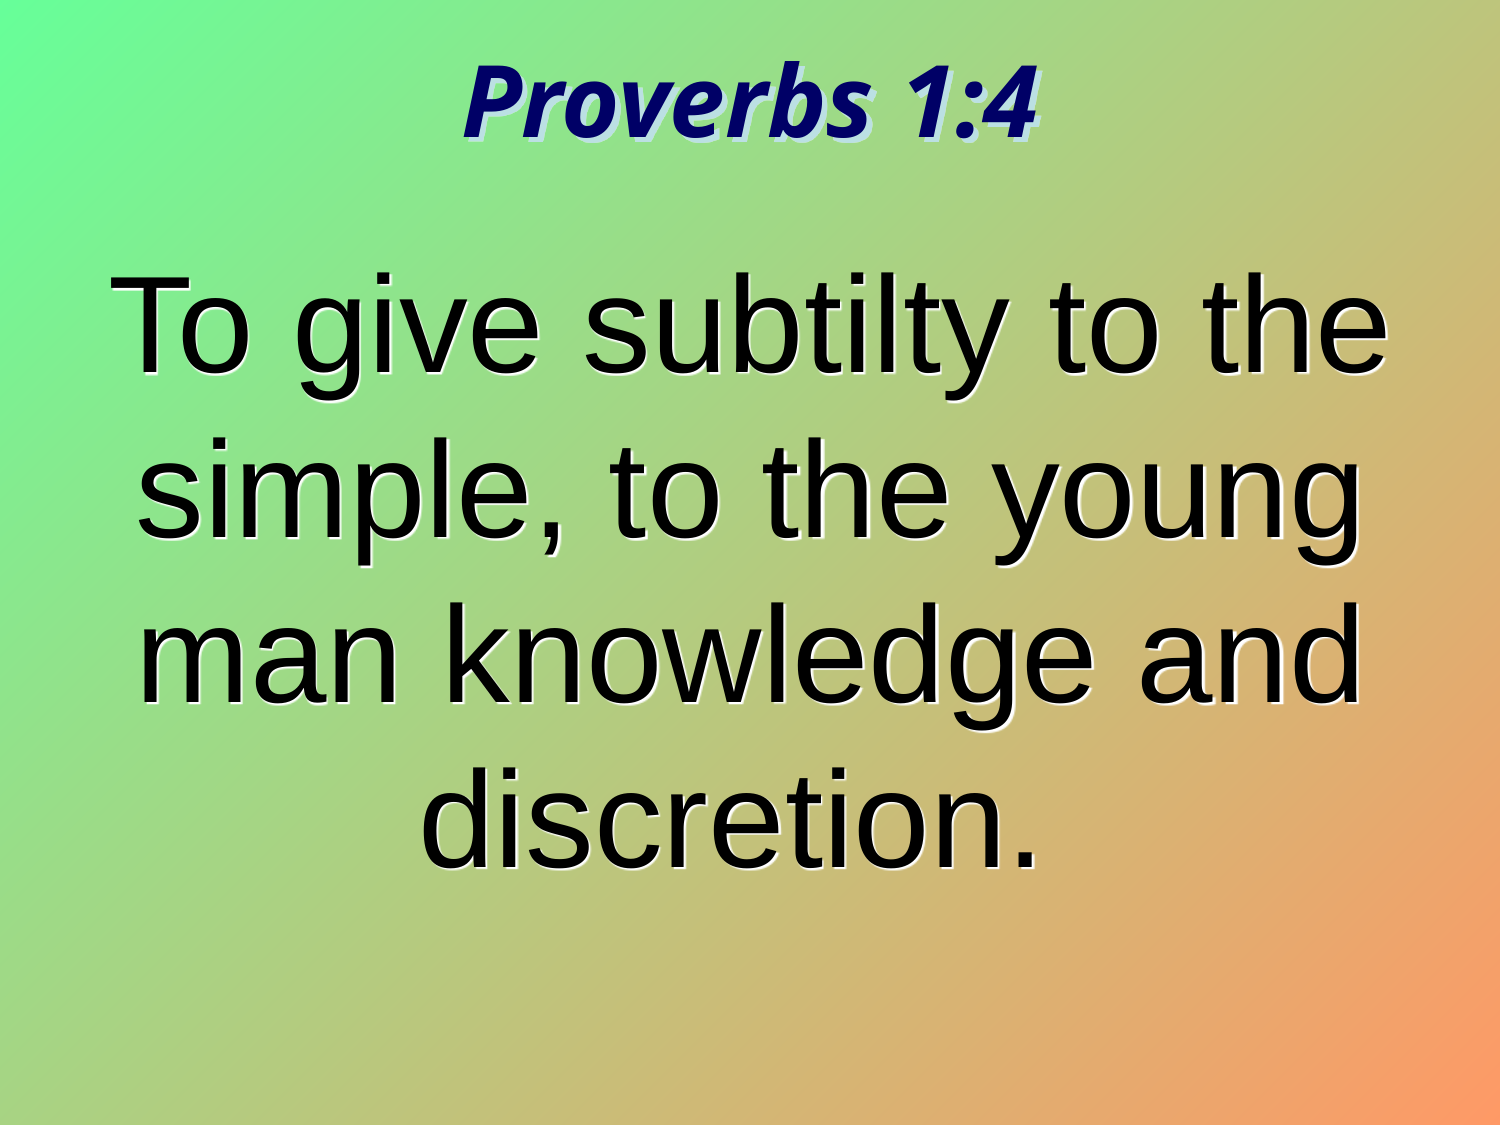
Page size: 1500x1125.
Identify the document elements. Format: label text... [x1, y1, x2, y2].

text_box Proverbs 1:4 [0, 29, 1500, 165]
text_box To give subtilty to the simple, to the young man knowledge and discretion. [53, 227, 1449, 903]
